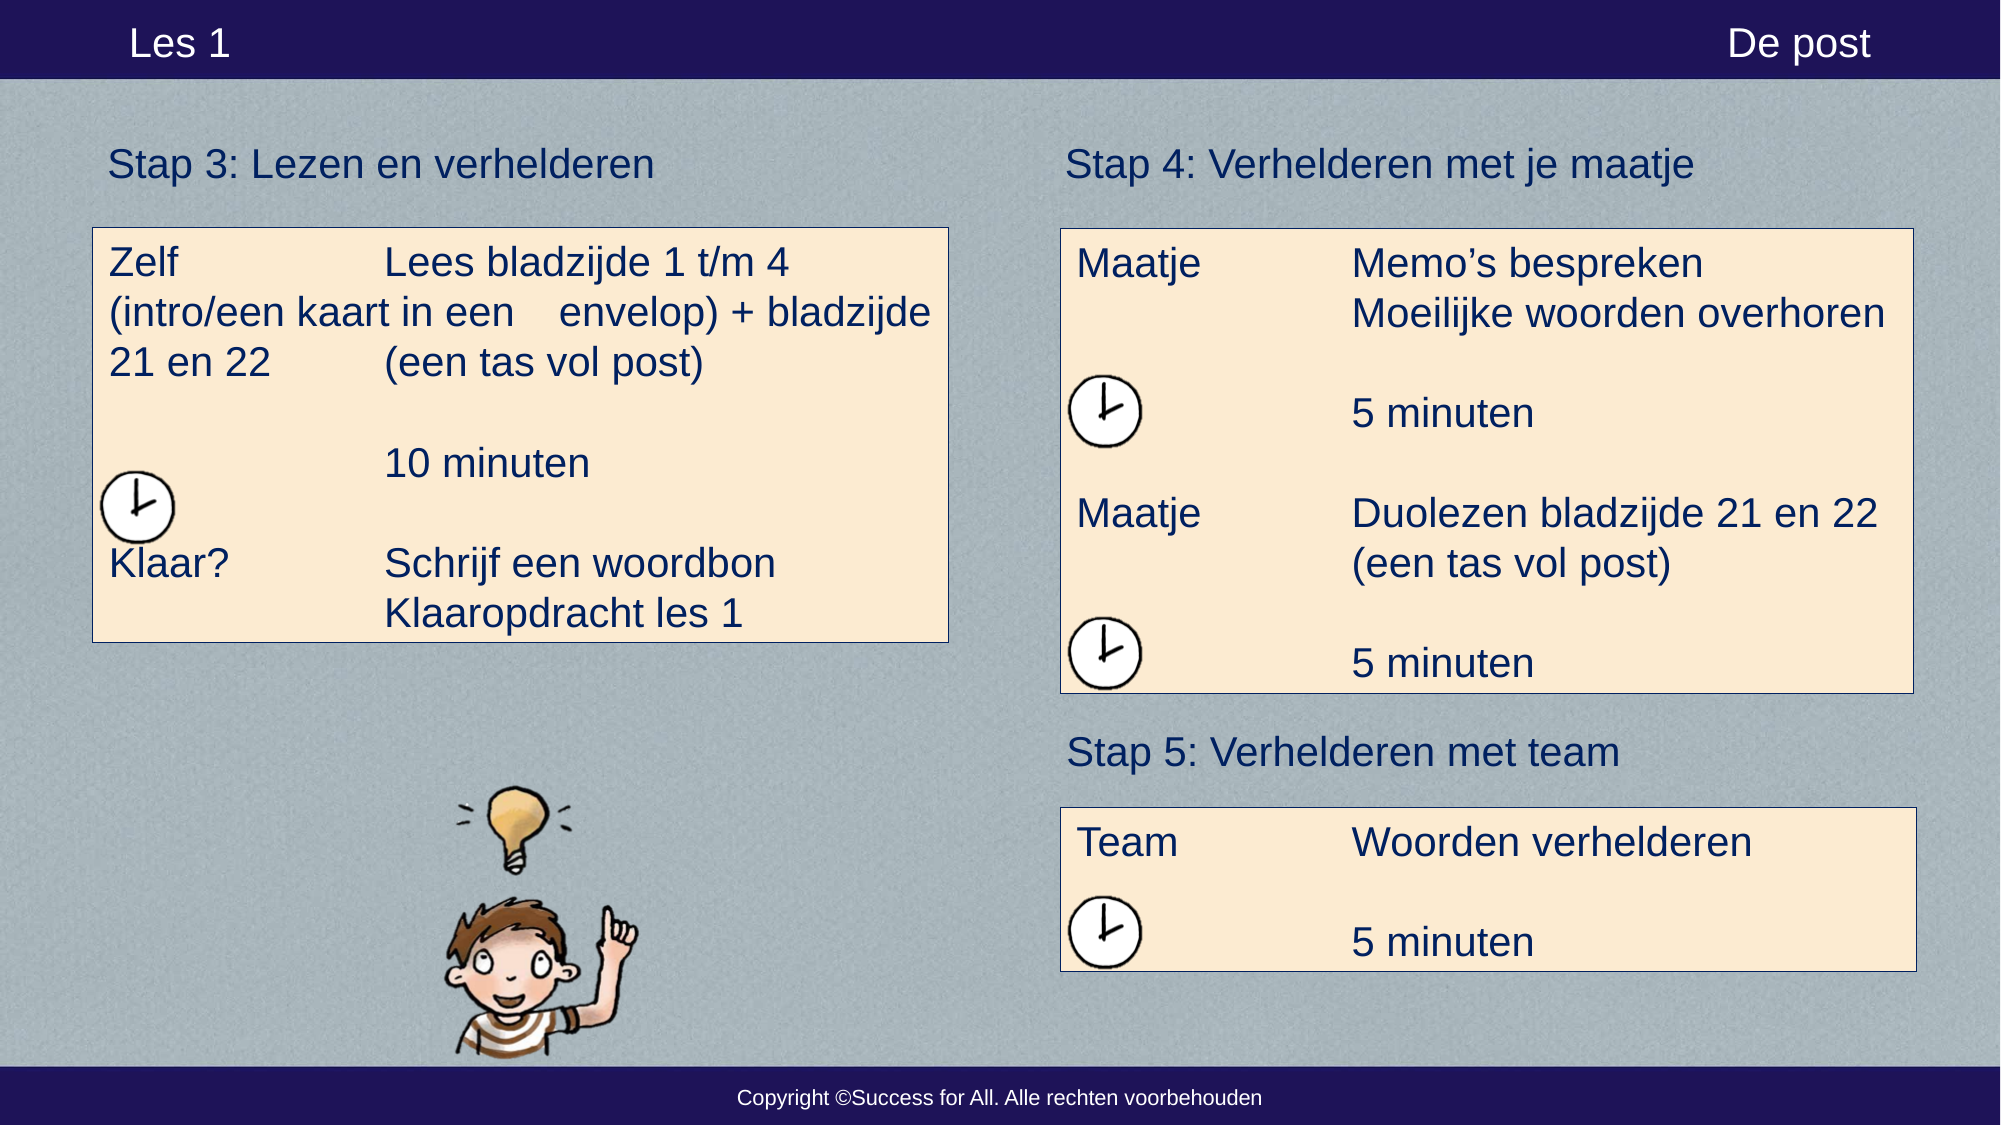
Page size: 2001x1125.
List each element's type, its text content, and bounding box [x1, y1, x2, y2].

text_box Maatje Memo’s bespreken Moeilijke woorden overhoren 5 minuten Maatje Duolezen bladzijde 21 en 22 (een tas vol post) 5 minuten [1060, 228, 1914, 694]
text_box Stap 3: Lezen en verhelderen [92, 129, 885, 195]
text_box Team Woorden verhelderen 5 minuten [1060, 807, 1917, 972]
text_box Stap 4: Verhelderen met je maatje [1015, 129, 1902, 195]
text_box De post [999, 8, 1886, 73]
text_box Zelf Lees bladzijde 1 t/m 4 (intro/een kaart in een envelop) + bladzijde 21 en 22 (een tas vol post) 10 minuten Klaar? Schrijf een woordbon Klaaropdracht les 1 [92, 227, 949, 643]
text_box Stap 5: Verhelderen met team [1051, 717, 1891, 783]
text_box Copyright ©Success for All. Alle rechten voorbehouden [0, 1076, 2000, 1125]
text_box Les 1 [114, 8, 354, 73]
picture [0, 0, 2001, 1125]
